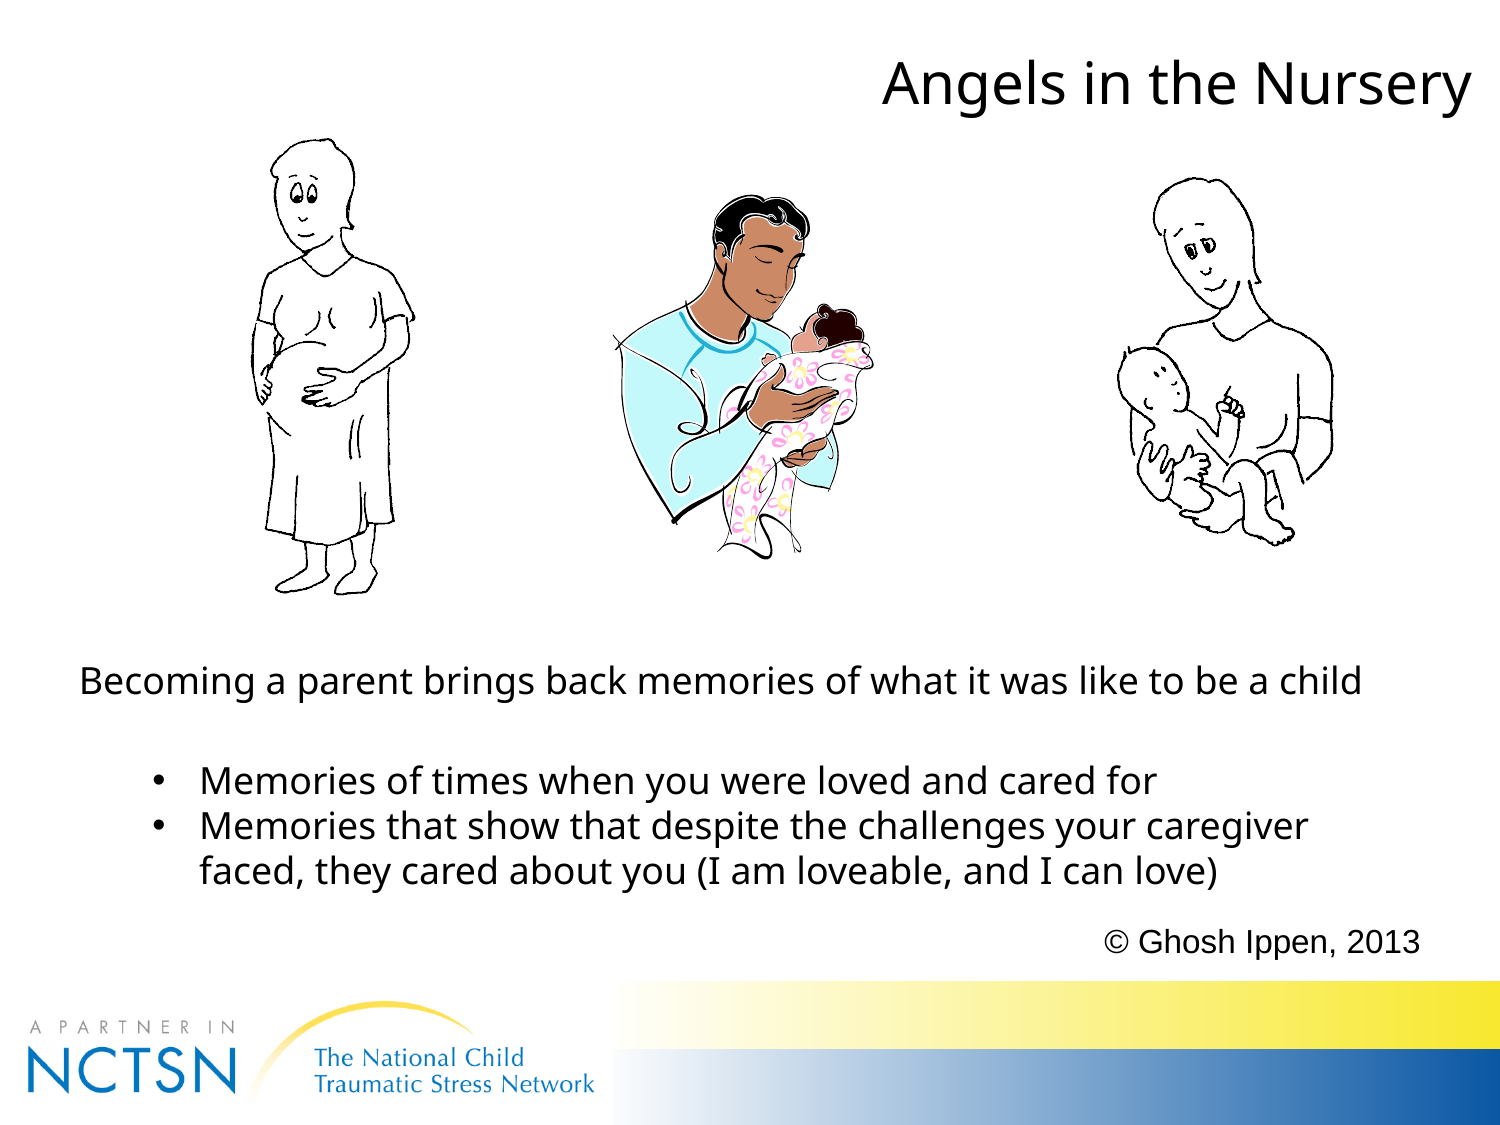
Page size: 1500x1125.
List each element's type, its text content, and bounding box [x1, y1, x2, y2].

text_box © Ghosh Ippen, 2013 [1089, 912, 1437, 968]
picture [1087, 162, 1363, 567]
text_box Memories of times when you were loved and cared for Memories that show that despite the challenges your caregiver faced, they cared about you (I am loveable, and I can love) [137, 749, 1438, 900]
picture [0, 981, 613, 1125]
picture [249, 137, 432, 613]
title Angels in the Nursery [300, 0, 1488, 175]
picture [612, 187, 876, 563]
text_box Becoming a parent brings back memories of what it was like to be a child [63, 649, 1379, 710]
